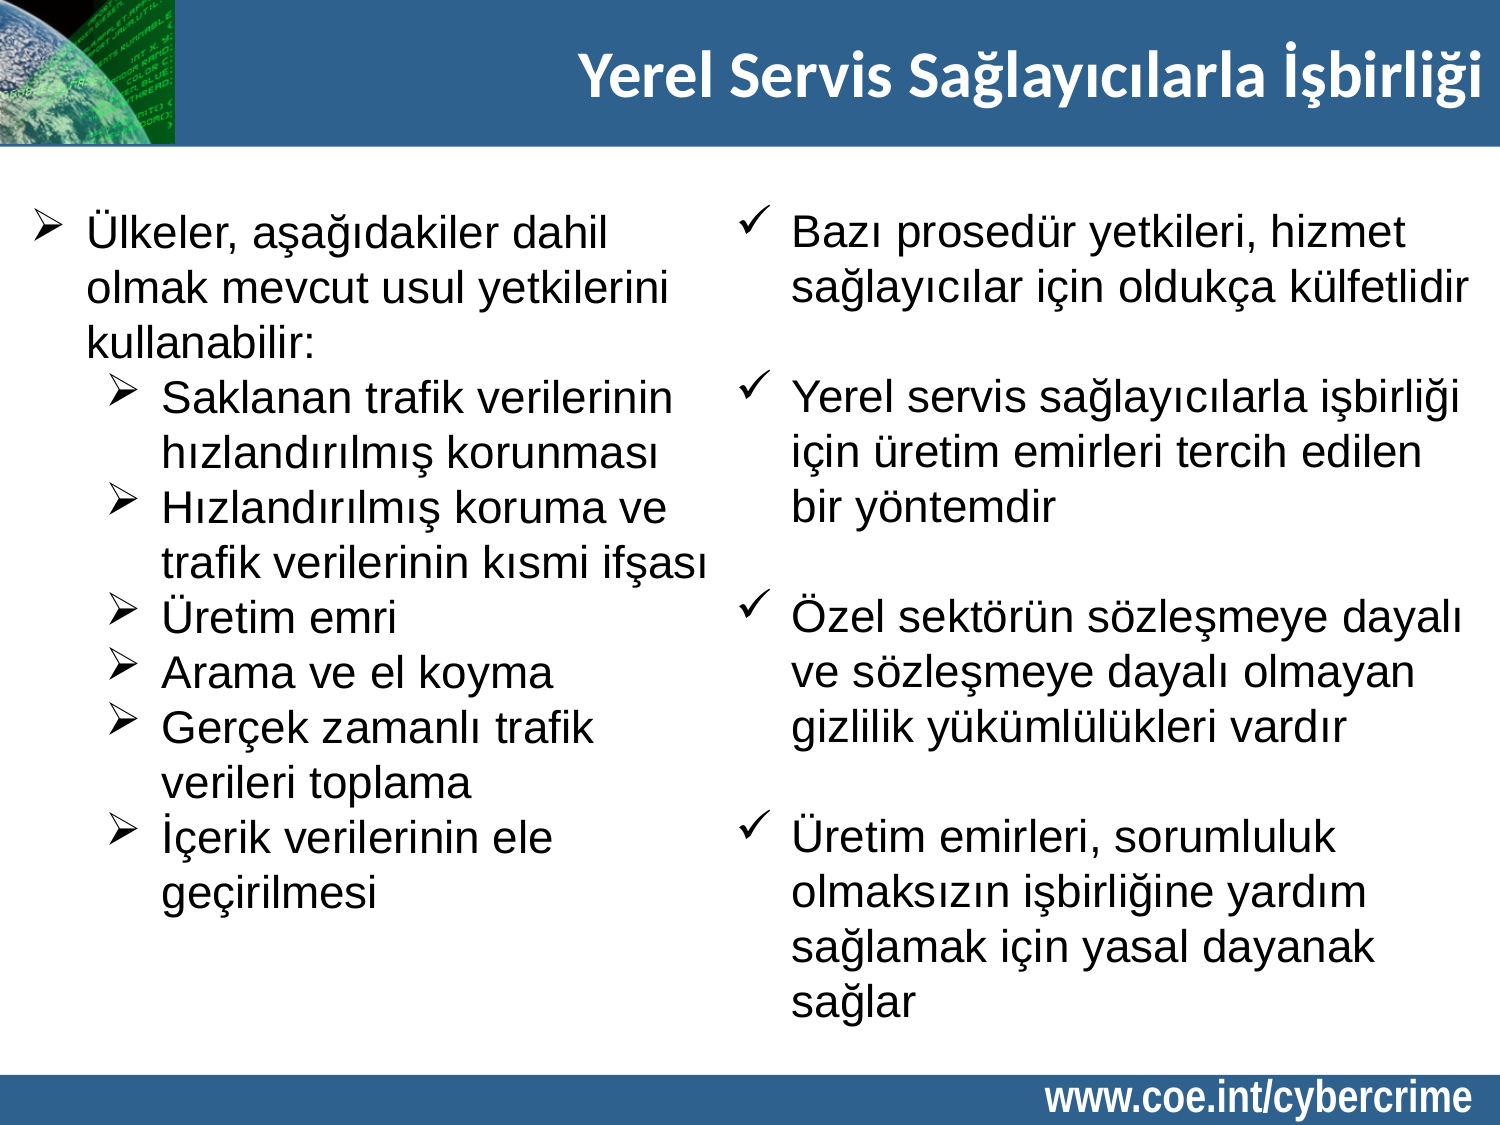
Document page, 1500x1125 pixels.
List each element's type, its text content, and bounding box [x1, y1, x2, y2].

picture [0, 0, 175, 144]
text_box Bazı prosedür yetkileri, hizmet sağlayıcılar için oldukça külfetlidir Yerel servis sağlayıcılarla işbirliği için üretim emirleri tercih edilen bir yöntemdir Özel sektörün sözleşmeye dayalı ve sözleşmeye dayalı olmayan gizlilik yükümlülükleri vardır Üretim emirleri, sorumluluk olmaksızın işbirliğine yardım sağlamak için yasal dayanak sağlar [720, 194, 1500, 1034]
text_box www.coe.int/cybercrime [1030, 1059, 1500, 1125]
text_box Ülkeler, aşağıdakiler dahil olmak mevcut usul yetkilerini kullanabilir: Saklanan trafik verilerinin hızlandırılmış korunması Hızlandırılmış koruma ve trafik verilerinin kısmi ifşası Üretim emri Arama ve el koyma Gerçek zamanlı trafik verileri toplama İçerik verilerinin ele geçirilmesi [15, 195, 720, 980]
text_box [0, 1073, 1030, 1125]
text_box Yerel Servis Sağlayıcılarla İşbirliği [177, 0, 1500, 149]
